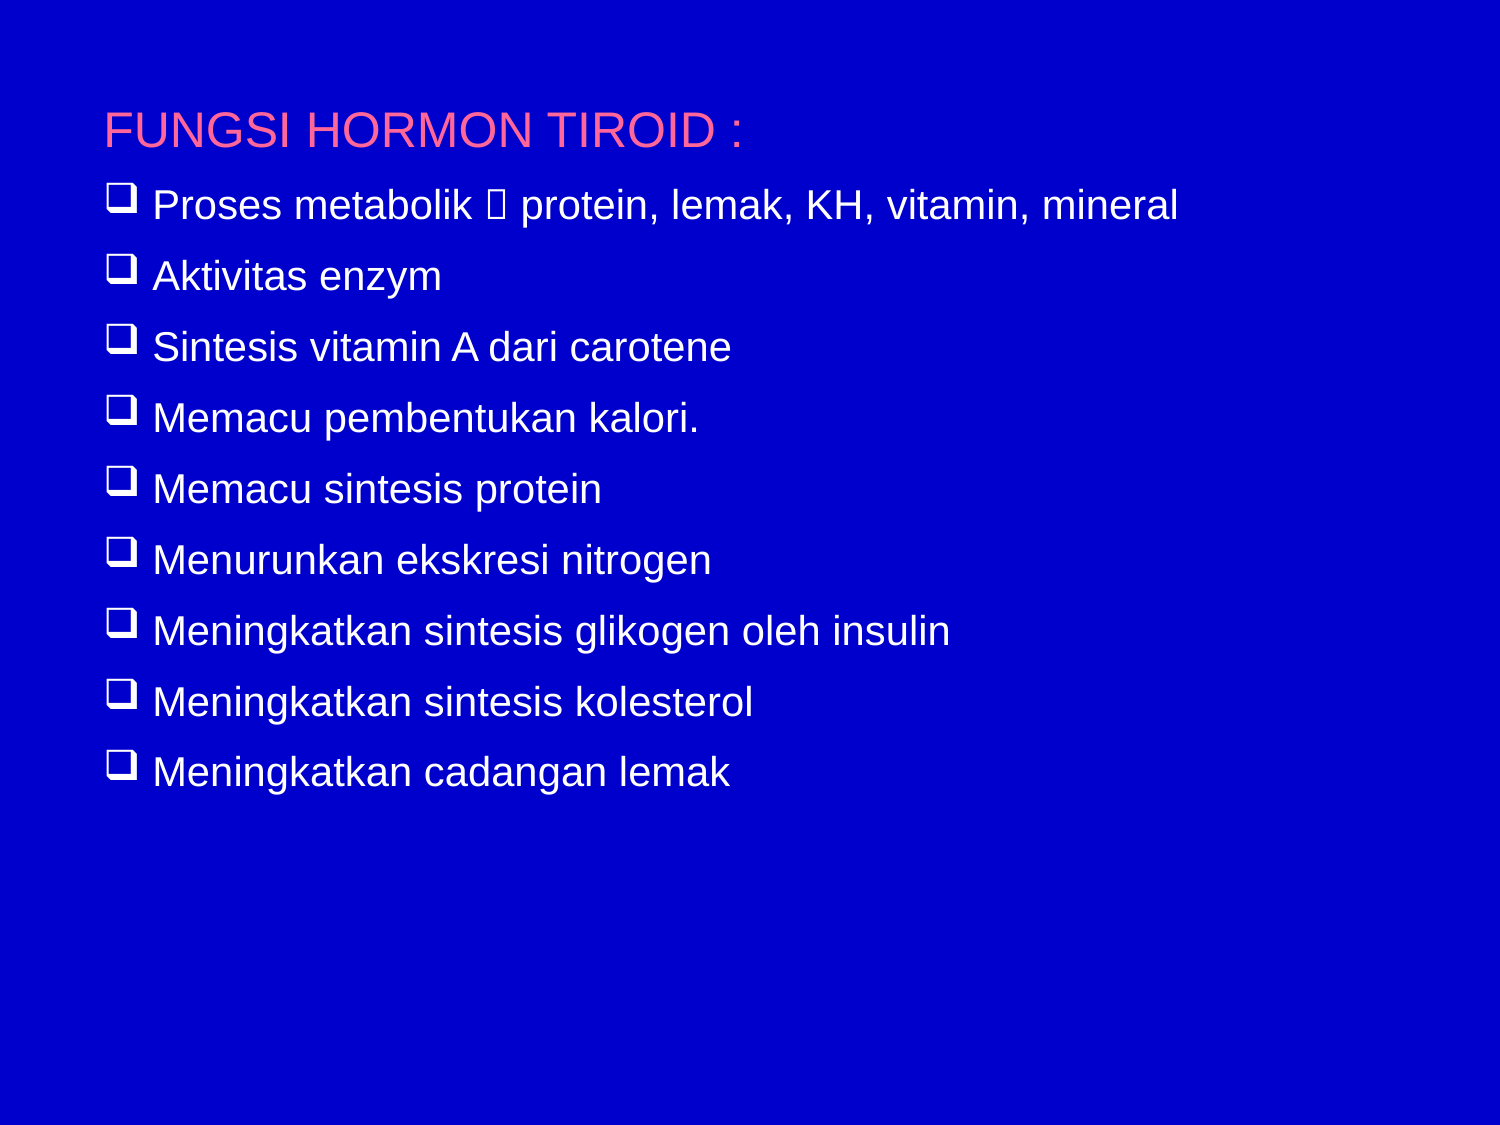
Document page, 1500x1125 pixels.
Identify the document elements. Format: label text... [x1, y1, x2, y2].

text_box FUNGSI HORMON TIROID : Proses metabolik  protein, lemak, KH, vitamin, mineral Aktivitas enzym Sintesis vitamin A dari carotene Memacu pembentukan kalori. Memacu sintesis protein Menurunkan ekskresi nitrogen Meningkatkan sintesis glikogen oleh insulin Meningkatkan sintesis kolesterol Meningkatkan cadangan lemak [88, 90, 1412, 803]
